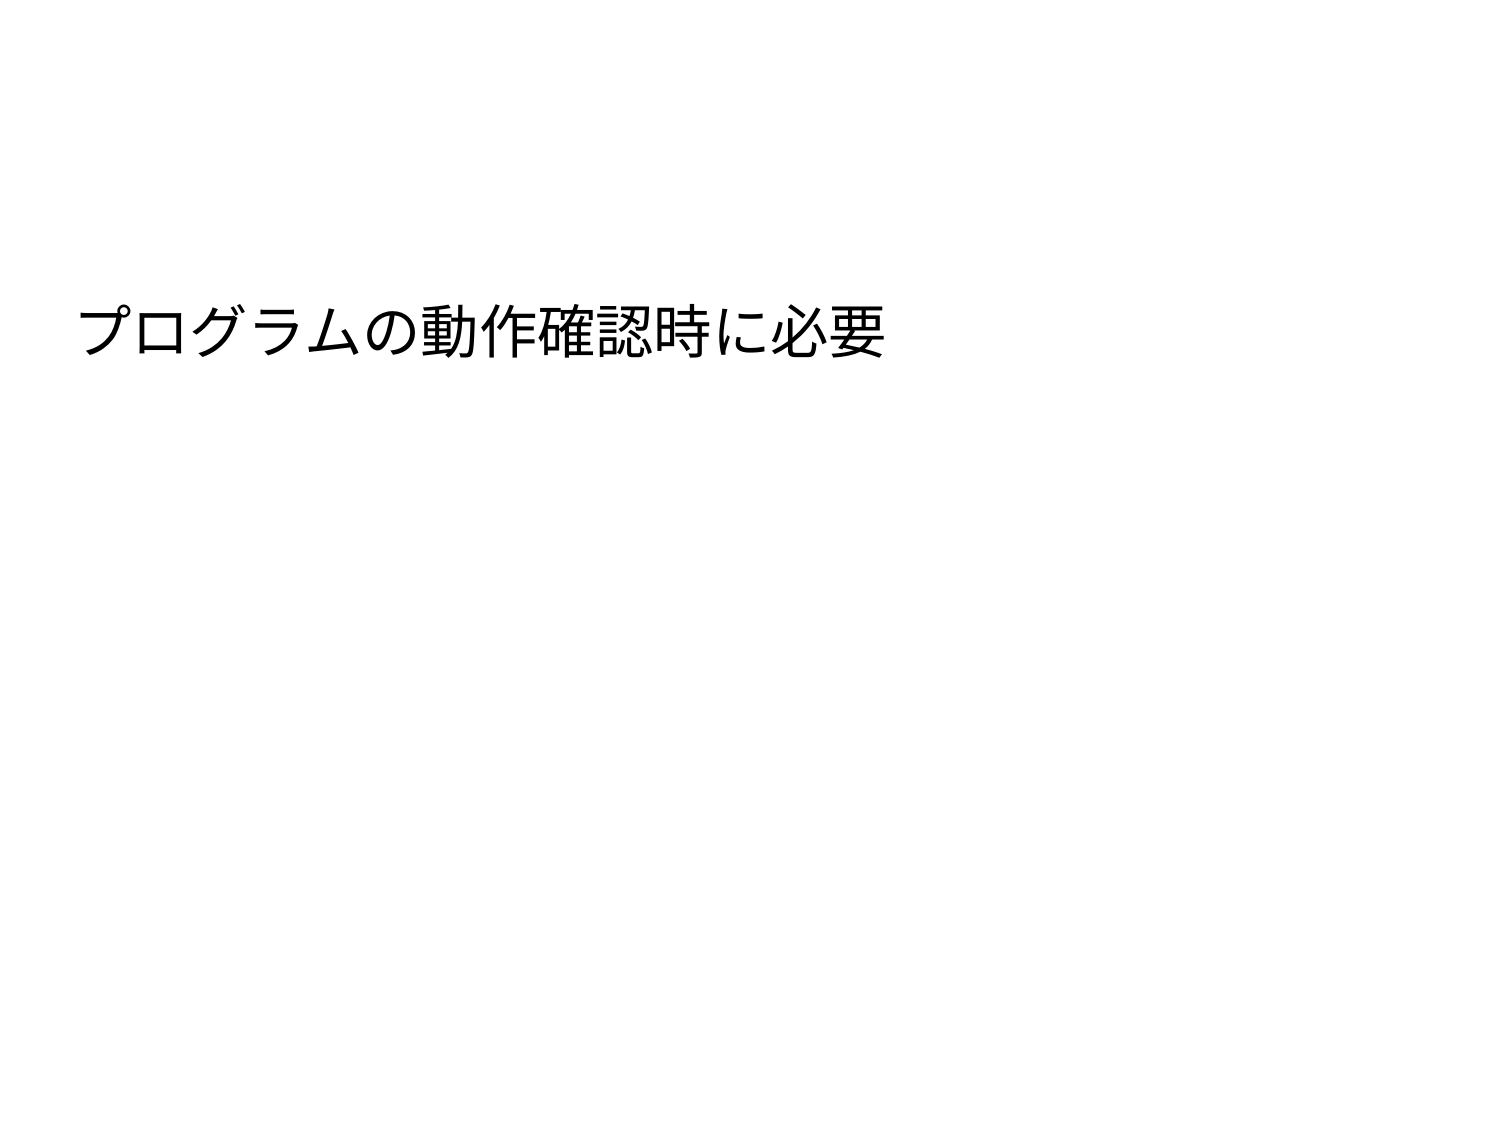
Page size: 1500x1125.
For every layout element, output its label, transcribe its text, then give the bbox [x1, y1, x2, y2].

text_box プログラムの動作確認時に必要 [58, 287, 1270, 373]
